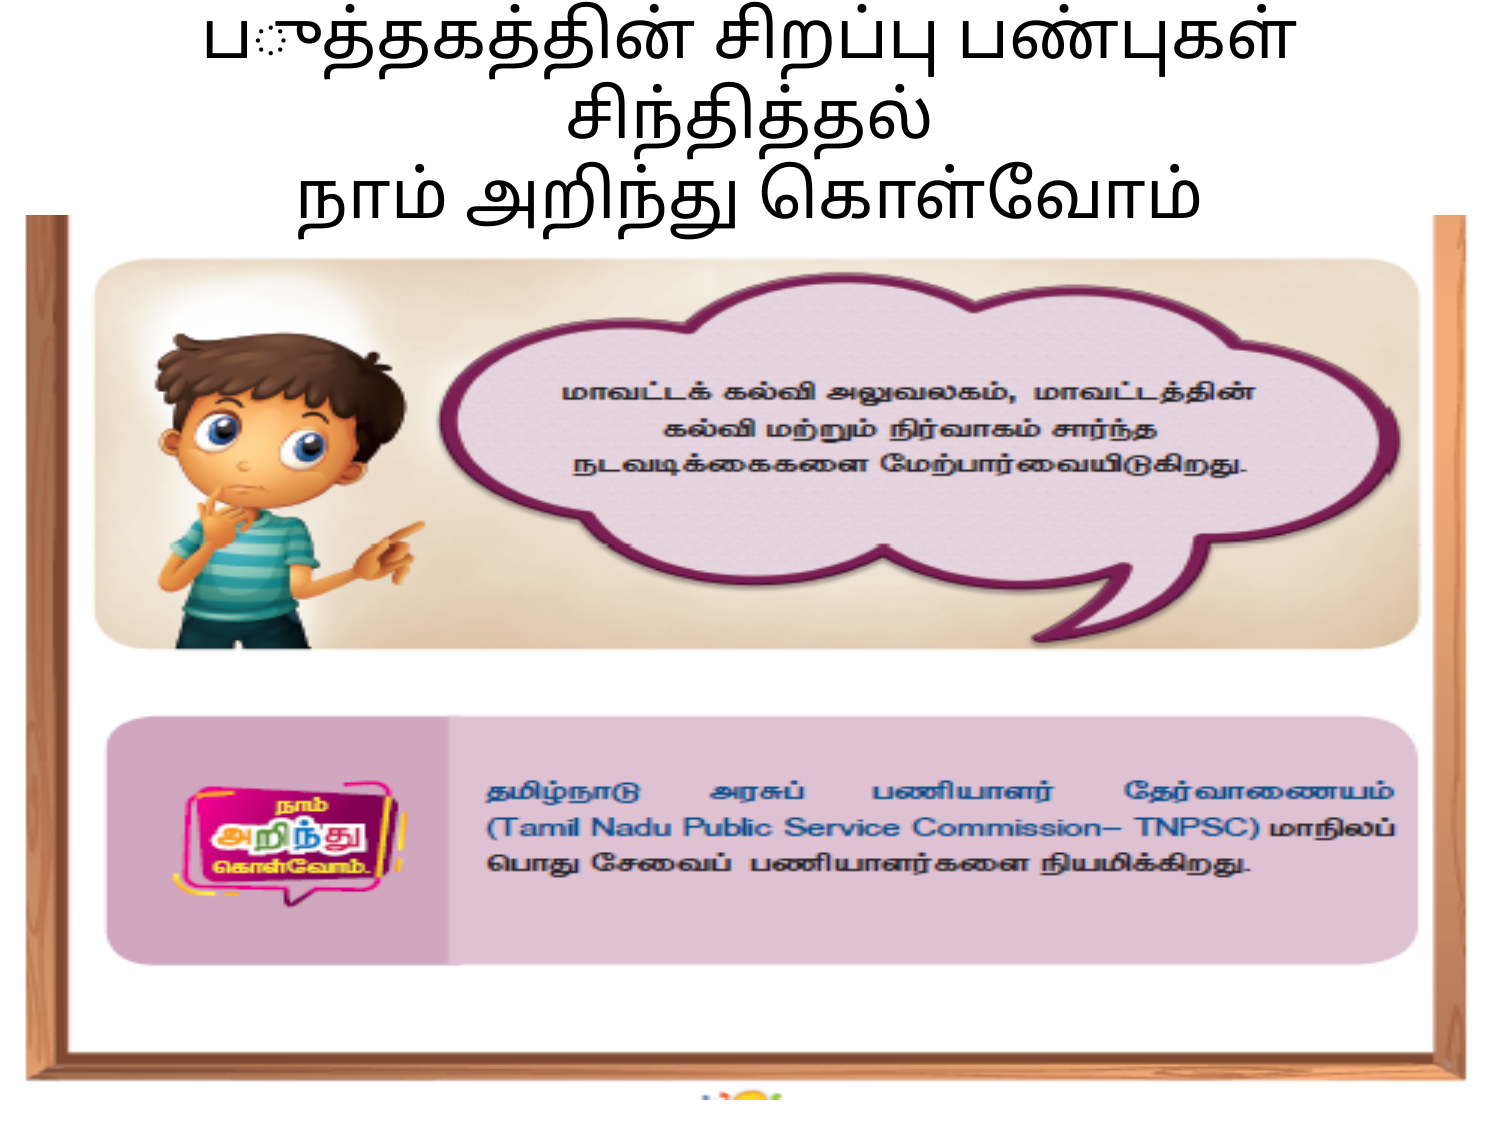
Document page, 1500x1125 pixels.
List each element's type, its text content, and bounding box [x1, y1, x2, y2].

title புத்தகத்தின் சிறப்பு பண்புகள் சிந்தித்தல் நாம் அறிந்து கொள்வோம் [75, 0, 1425, 213]
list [12, 214, 1488, 1101]
